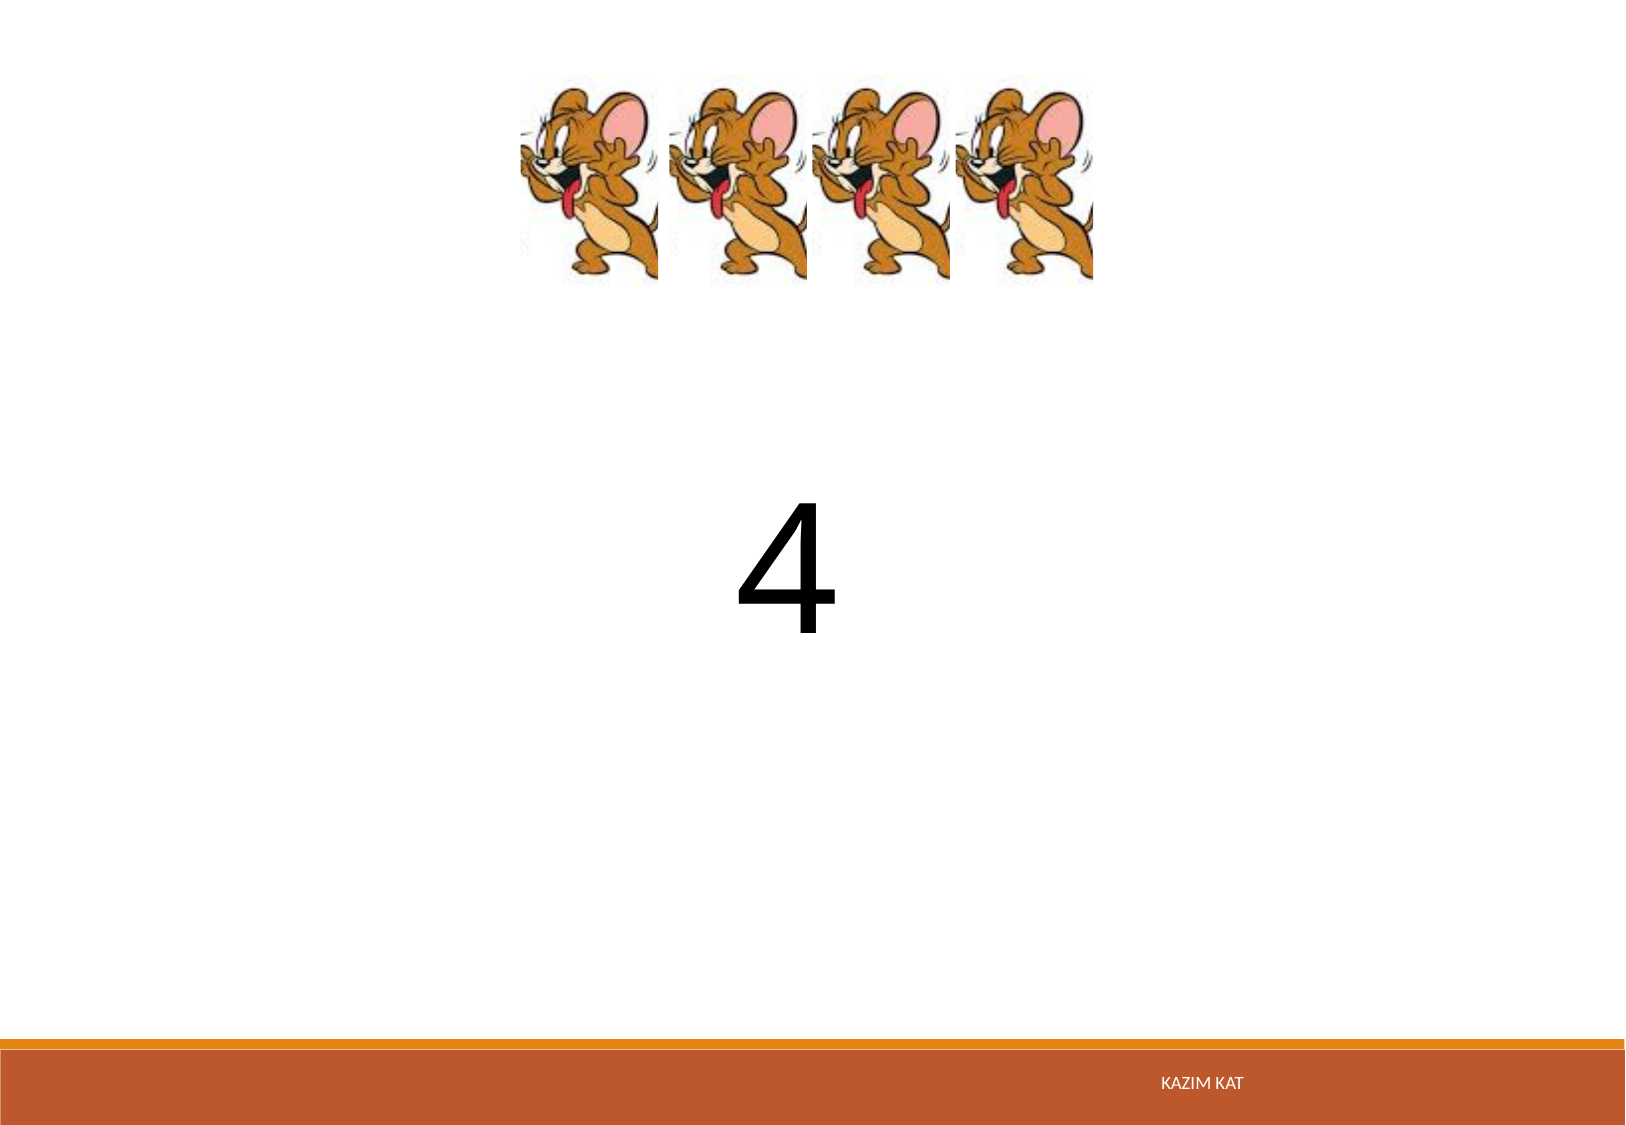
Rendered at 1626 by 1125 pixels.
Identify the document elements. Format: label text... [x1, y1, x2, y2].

picture [955, 72, 1094, 312]
picture [811, 72, 951, 312]
footer KAZIM KAT [881, 1052, 1525, 1113]
picture [520, 72, 659, 312]
text_box 4 [721, 445, 882, 677]
picture [668, 72, 808, 312]
